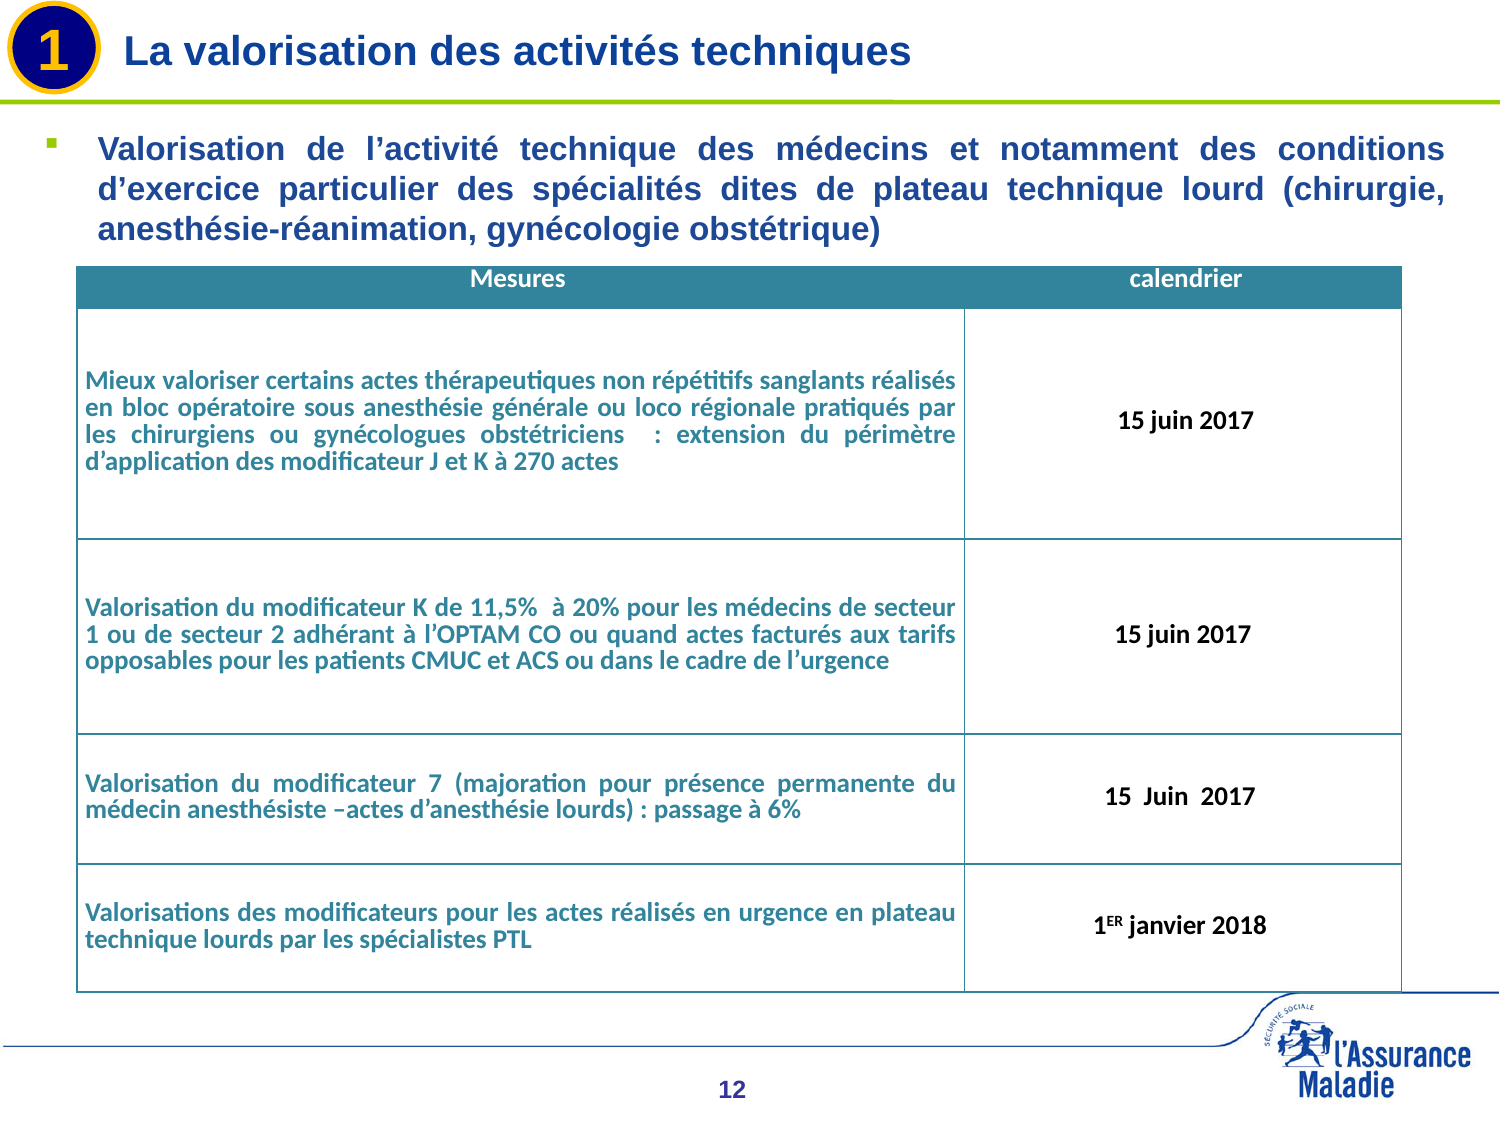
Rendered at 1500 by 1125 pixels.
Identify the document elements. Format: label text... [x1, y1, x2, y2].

table_header Mesures [78, 268, 964, 307]
table_header calendrier [965, 268, 1401, 307]
table_cell Valorisation du modificateur 7 (majoration pour présence permanente du médecin anesthésiste –actes d’anesthésie lourds) : passage à 6% [78, 735, 964, 863]
text_box 1 [9, 3, 99, 92]
table_cell 15 Juin 2017 [965, 735, 1401, 863]
table_cell 15 juin 2017 [965, 540, 1401, 733]
table_cell 1ER janvier 2018 [965, 865, 1401, 991]
list Valorisation de l’activité technique des médecins et notamment des conditions d’exercice particulier des spécialités dites de plateau technique lourd (chirurgie, anesthésie-réanimation, gynécologie obstétrique) [29, 78, 1463, 847]
table_cell Valorisation du modificateur K de 11,5% à 20% pour les médecins de secteur 1 ou de secteur 2 adhérant à l’OPTAM CO ou quand actes facturés aux tarifs opposables pour les patients CMUC et ACS ou dans le cadre de l’urgence [78, 540, 964, 733]
slide_number 12 [690, 1070, 774, 1106]
table_cell Mieux valoriser certains actes thérapeutiques non répétitifs sanglants réalisés en bloc opératoire sous anesthésie générale ou loco régionale pratiqués par les chirurgiens ou gynécologues obstétriciens : extension du périmètre d’application des modificateur J et K à 270 actes [78, 309, 964, 538]
title La valorisation des activités techniques [108, 7, 1500, 90]
table_cell 15 juin 2017 [965, 309, 1401, 538]
table_cell Valorisations des modificateurs pour les actes réalisés en urgence en plateau technique lourds par les spécialistes PTL [78, 865, 964, 991]
picture [0, 988, 1500, 1124]
